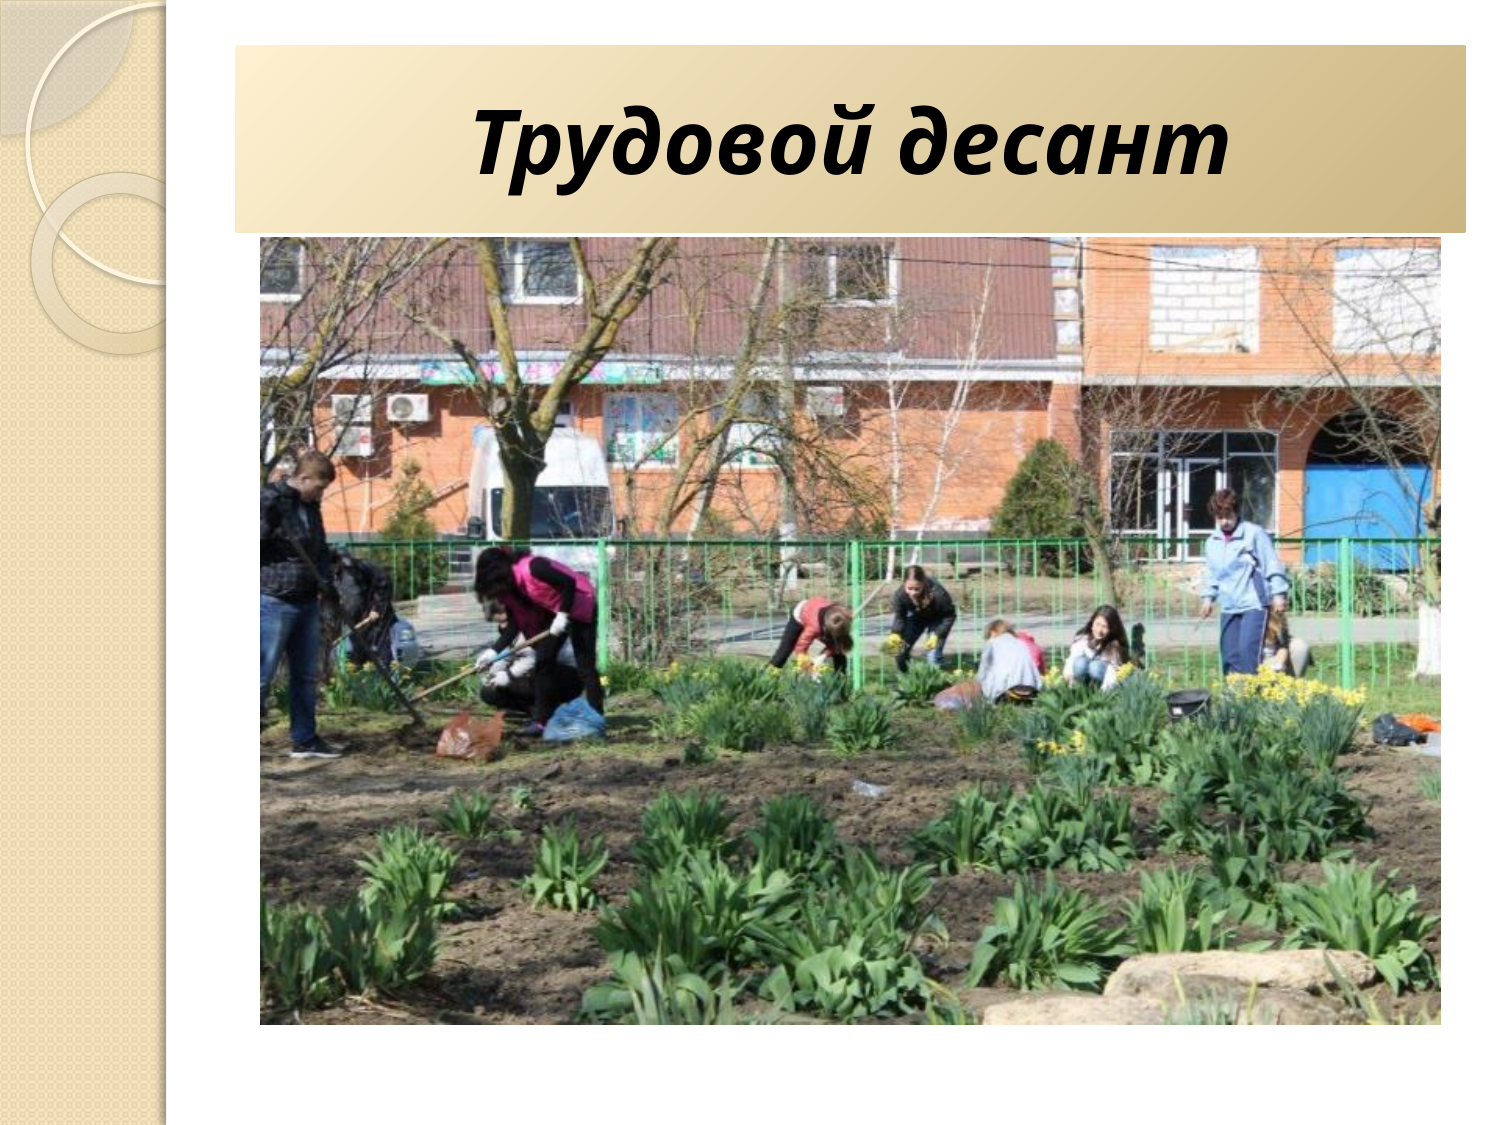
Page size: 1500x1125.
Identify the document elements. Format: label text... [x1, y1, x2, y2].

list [259, 237, 1442, 1026]
title Трудовой десант [235, 45, 1466, 233]
